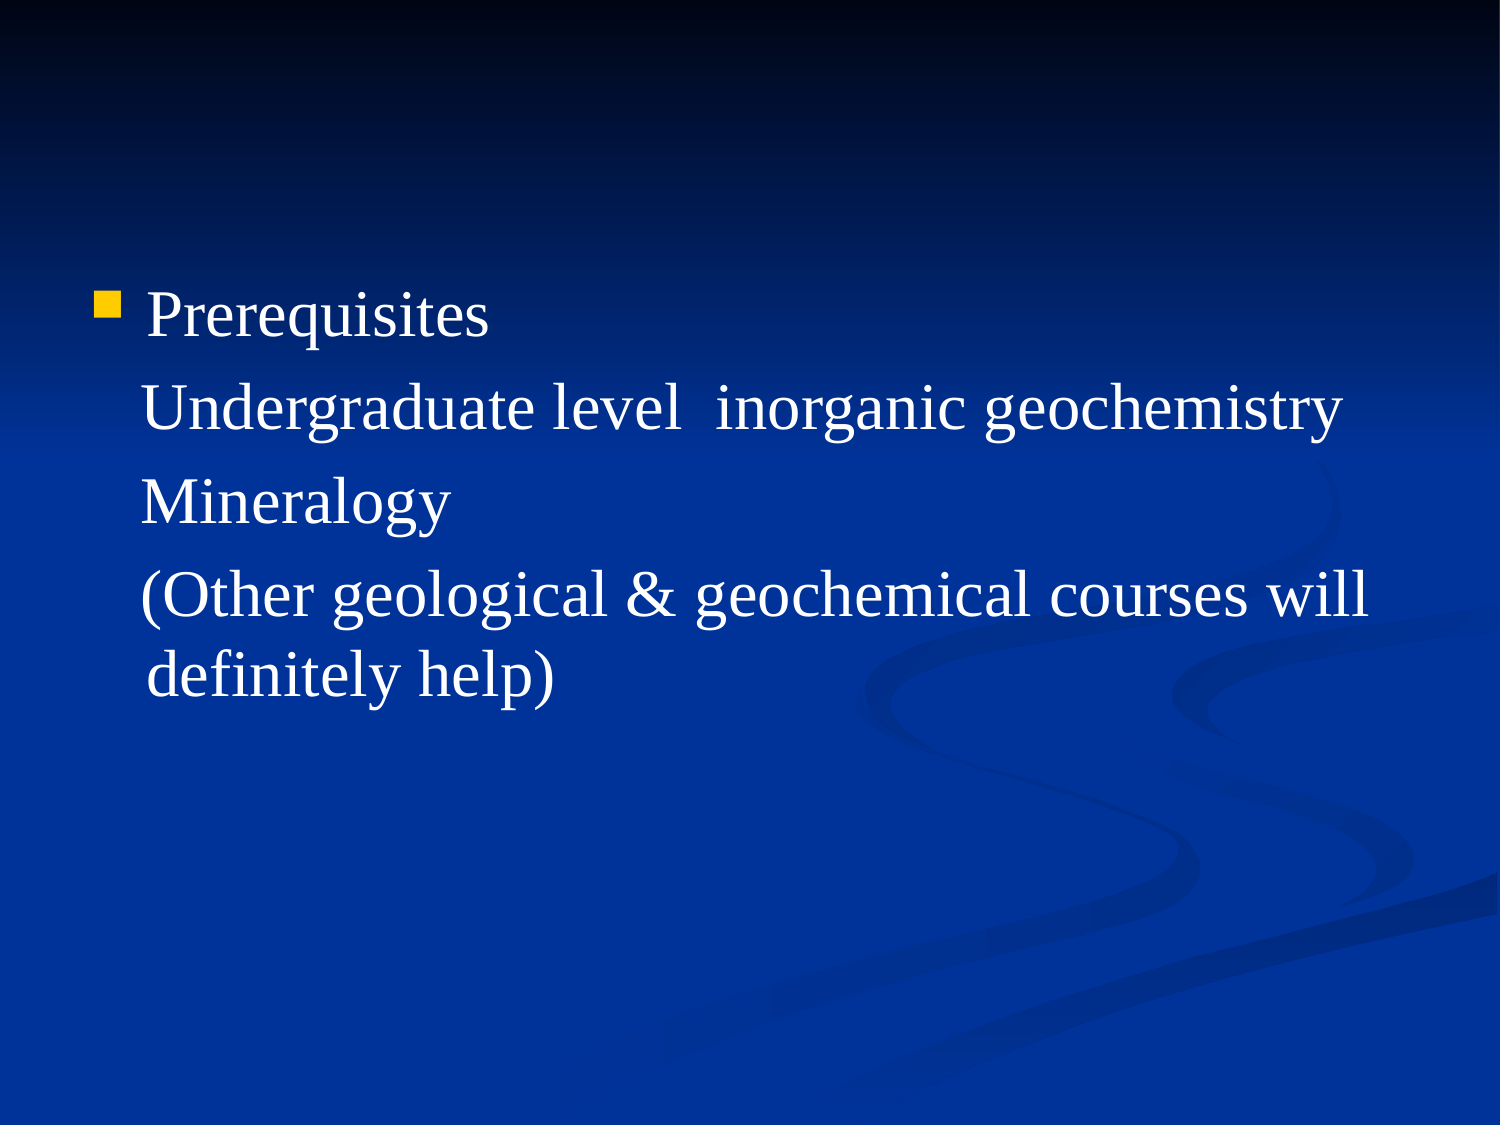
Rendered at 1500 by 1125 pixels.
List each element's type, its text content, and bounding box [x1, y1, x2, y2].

list Prerequisites Undergraduate level inorganic geochemistry Mineralogy (Other geological & geochemical courses will definitely help) [74, 262, 1426, 1006]
